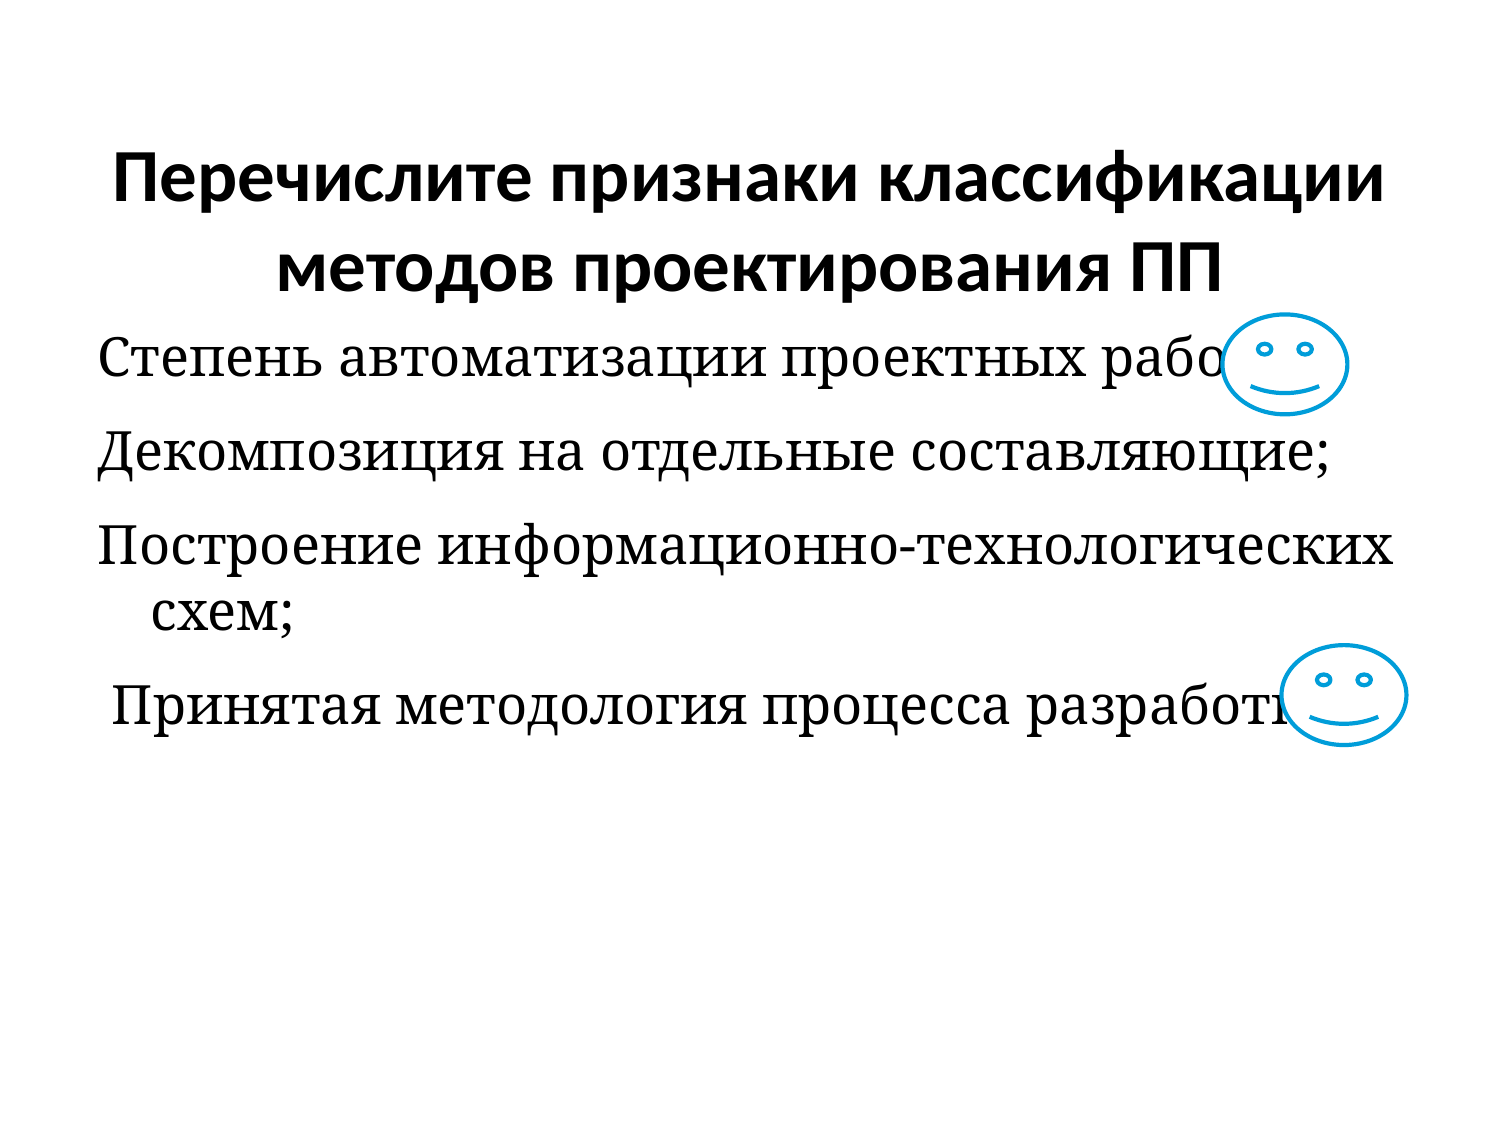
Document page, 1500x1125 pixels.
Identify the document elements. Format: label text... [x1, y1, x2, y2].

list Степень автоматизации проектных работ; Декомпозиция на отдельные составляющие; Построение информационно-технологических схем; Принятая методология процесса разработки. [64, 314, 1415, 1057]
text_box [1222, 314, 1348, 415]
text_box [1281, 645, 1407, 746]
title Перечислите признаки классификации методов проектирования ПП [75, 115, 1425, 319]
